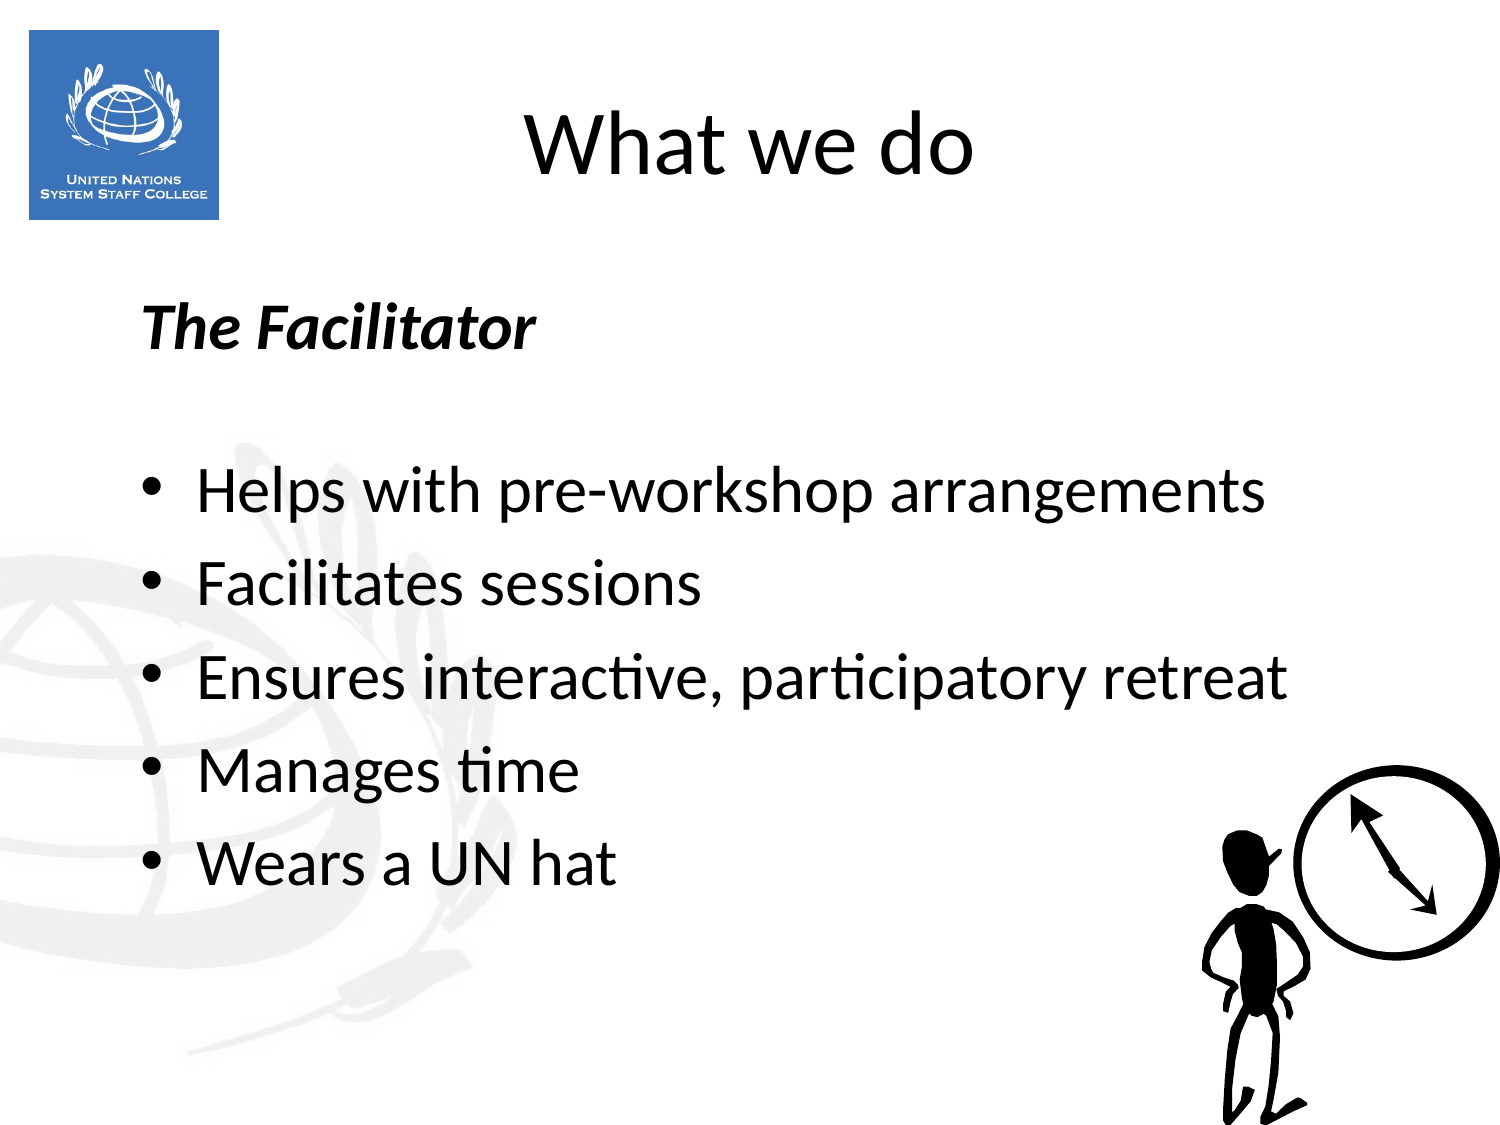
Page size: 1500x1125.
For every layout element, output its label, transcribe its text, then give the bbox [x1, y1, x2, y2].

picture [29, 30, 219, 220]
list The Facilitator Helps with pre-workshop arrangements Facilitates sessions Ensures interactive, participatory retreat Manages time Wears a UN hat [124, 274, 1401, 1038]
picture [1201, 765, 1500, 1125]
title What we do [74, 74, 1426, 201]
